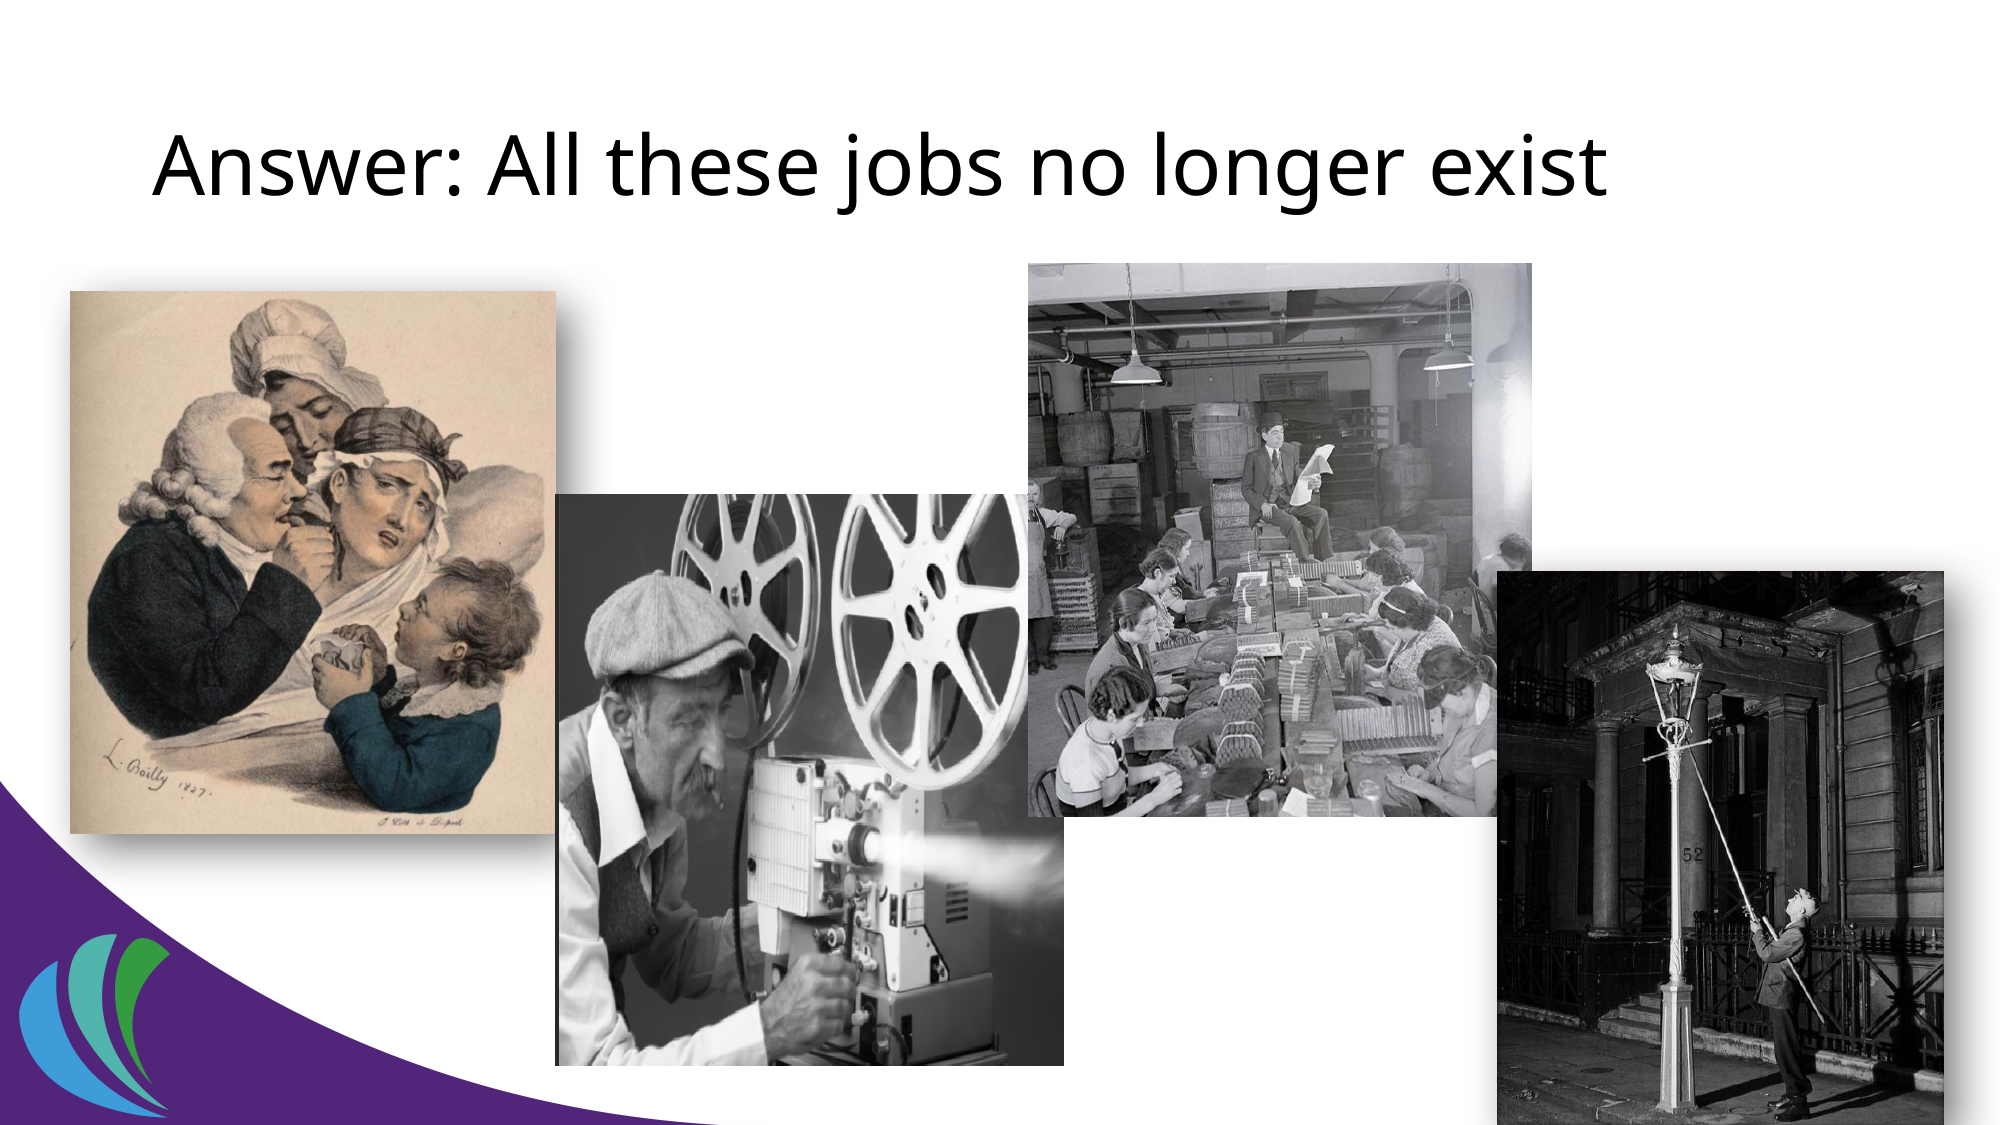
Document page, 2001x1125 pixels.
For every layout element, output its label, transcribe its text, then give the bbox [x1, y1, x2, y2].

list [69, 291, 557, 834]
picture [0, 1, 2000, 1125]
title Answer: All these jobs no longer exist [137, 59, 1863, 278]
